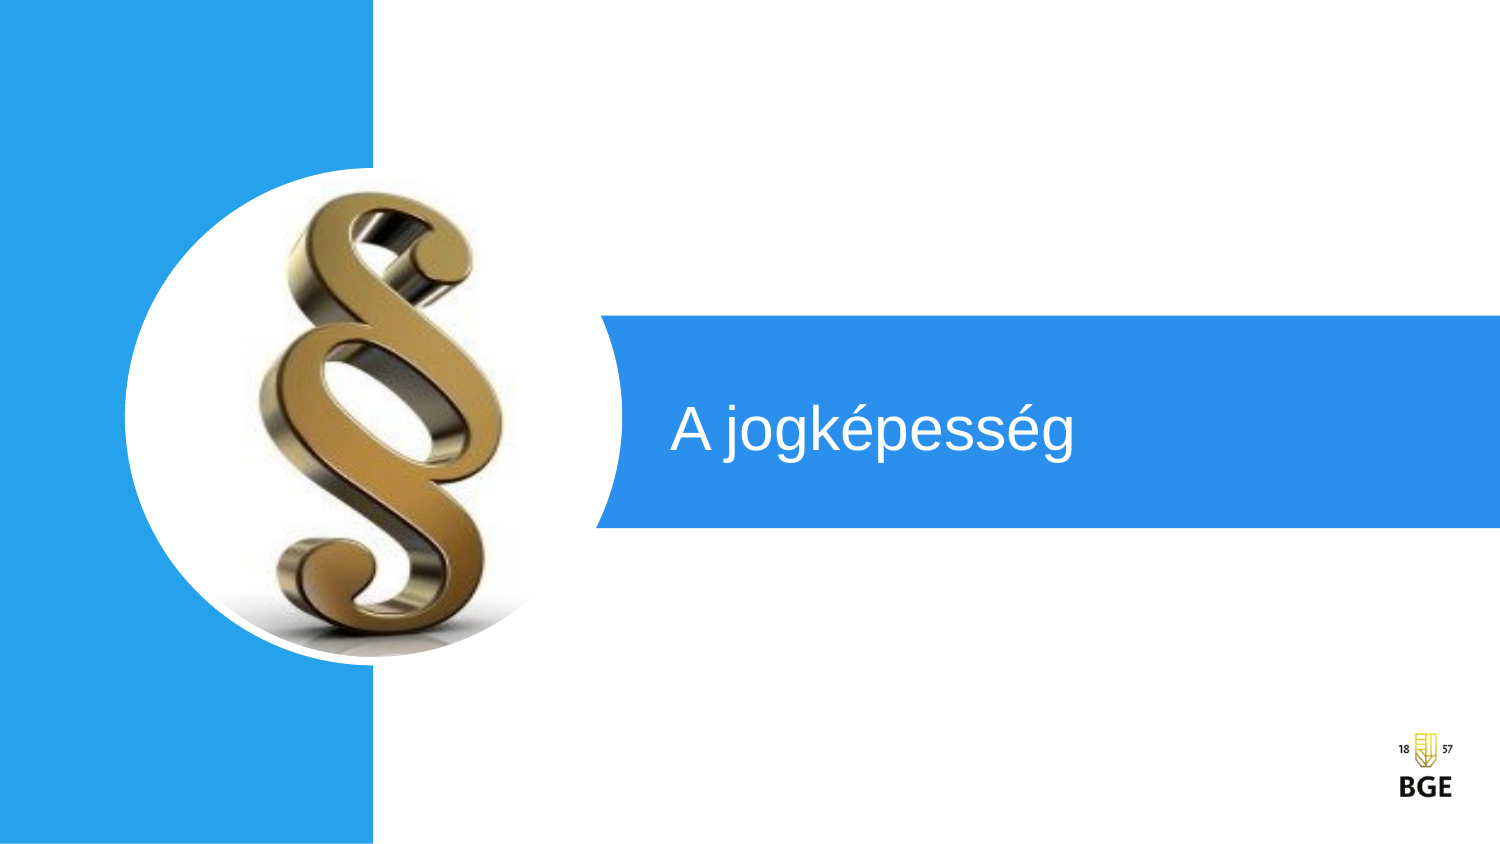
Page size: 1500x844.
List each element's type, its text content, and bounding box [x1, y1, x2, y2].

picture [128, 171, 619, 662]
picture [1388, 727, 1460, 803]
list A jogképesség [655, 357, 1500, 493]
